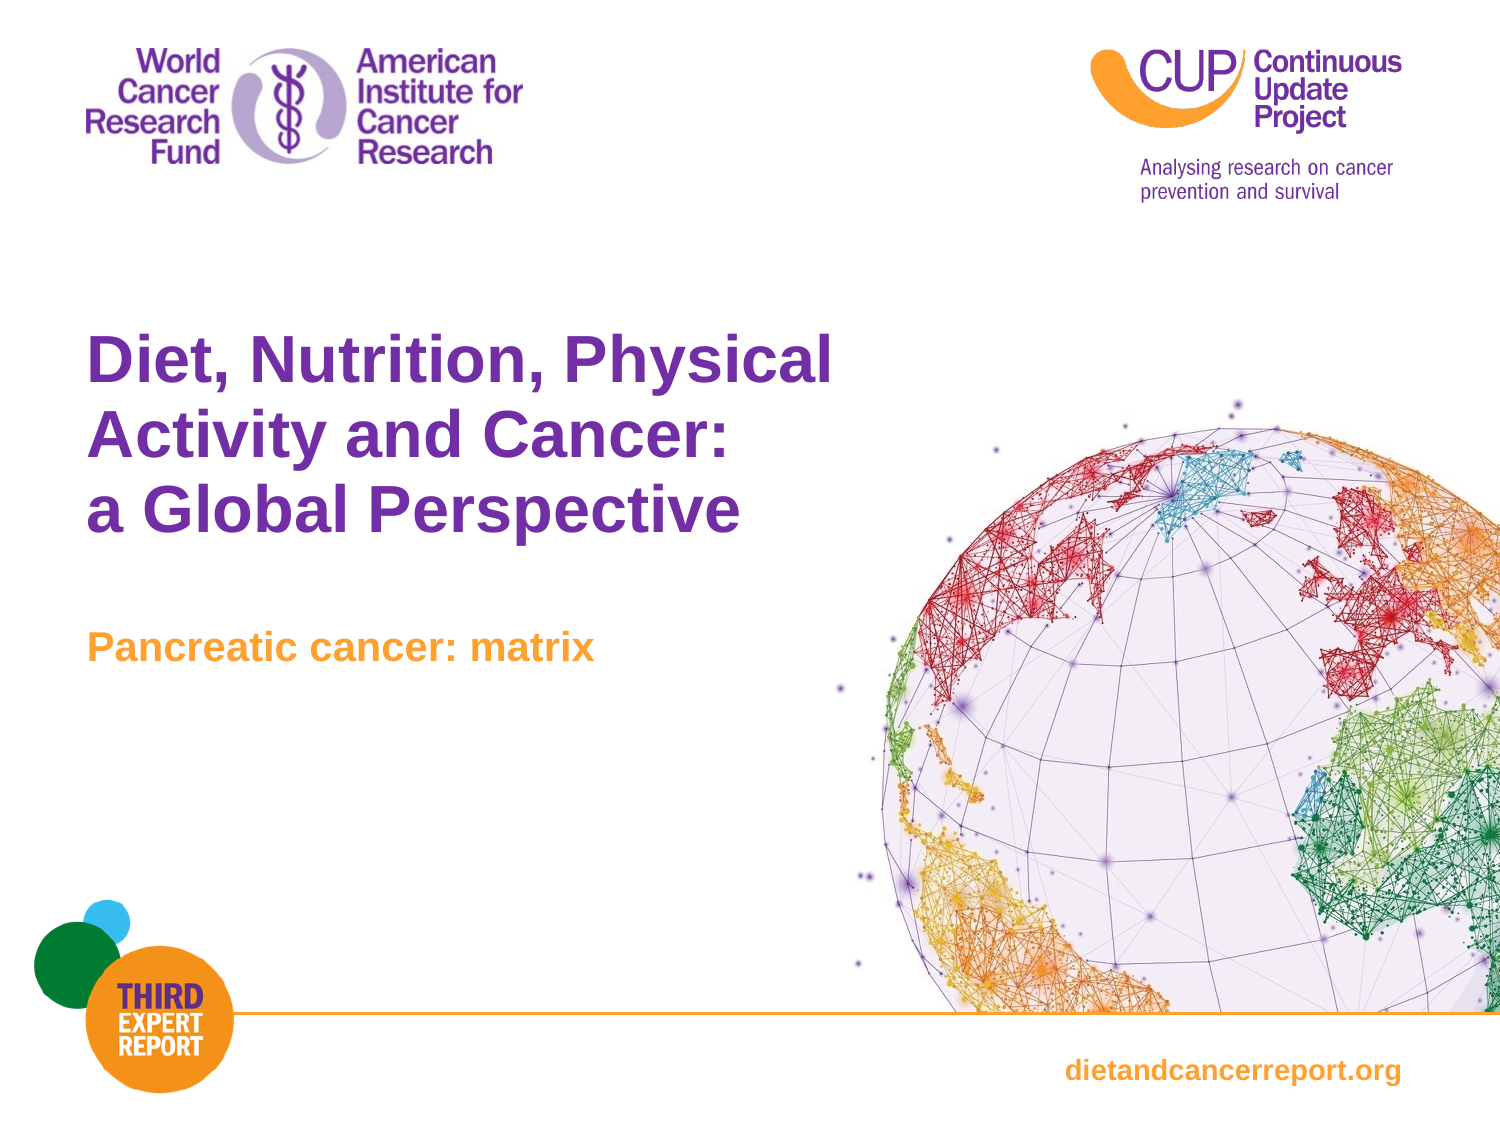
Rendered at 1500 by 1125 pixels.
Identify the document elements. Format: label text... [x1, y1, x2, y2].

list Pancreatic cancer: matrix [86, 595, 826, 711]
picture [833, 396, 1500, 1012]
picture [2, 865, 265, 1125]
picture [86, 48, 523, 164]
picture [1089, 48, 1403, 203]
